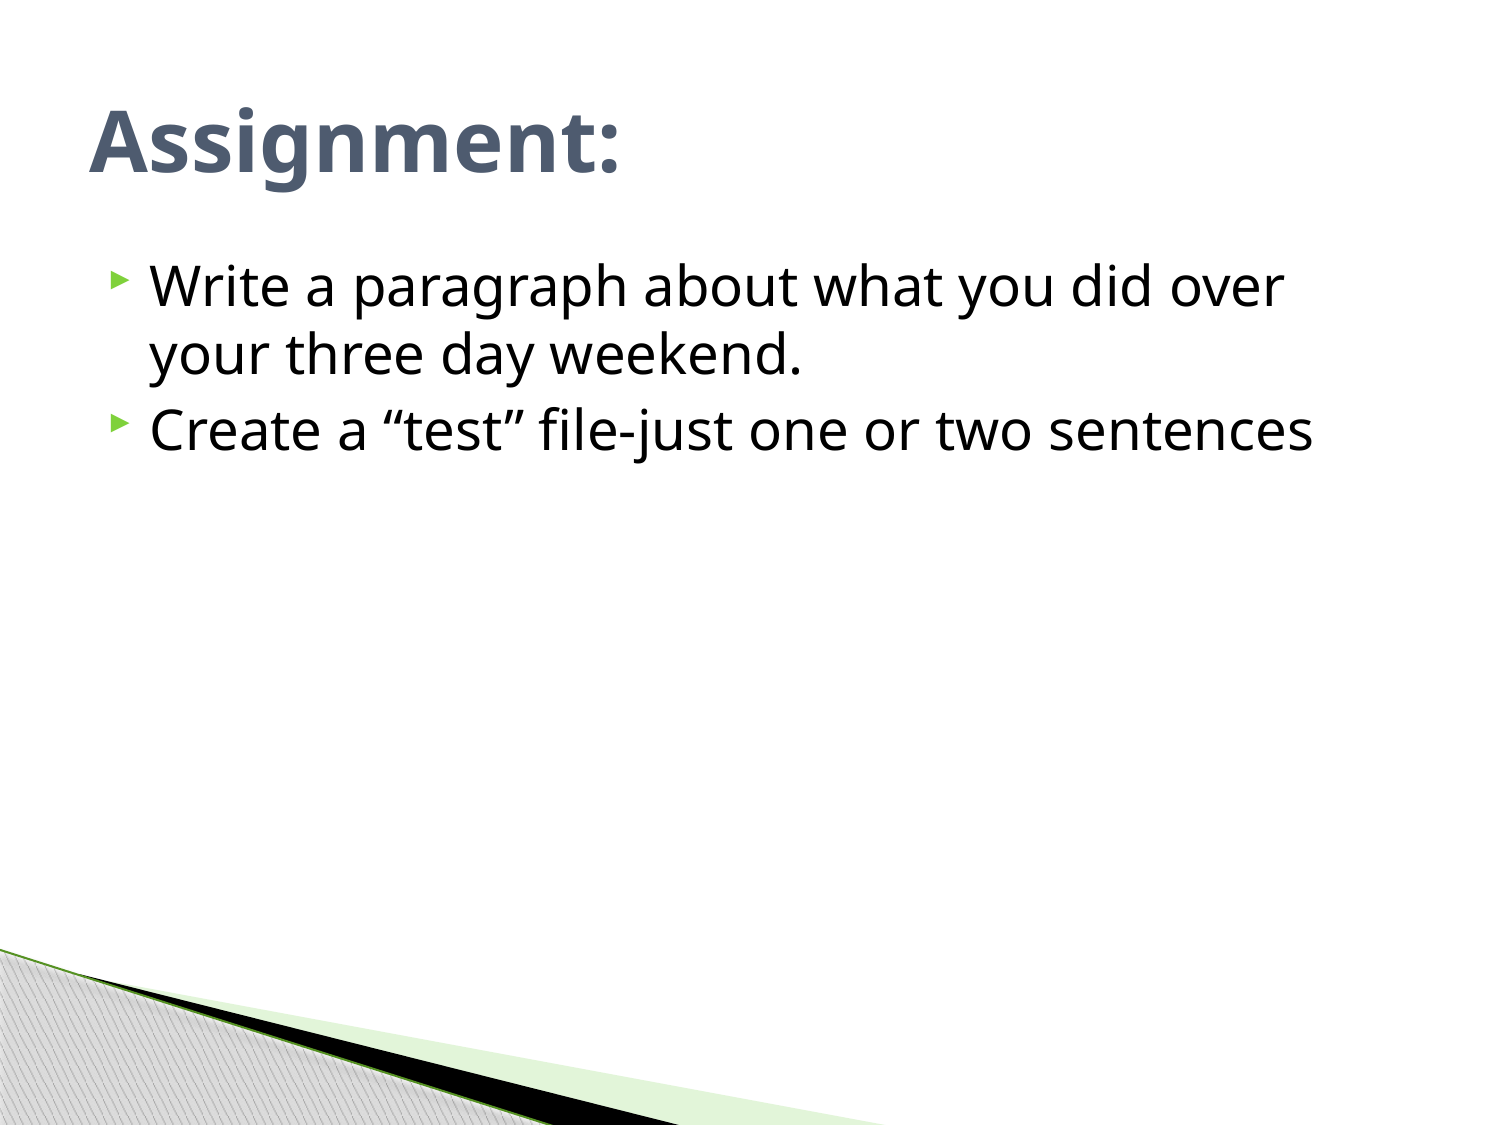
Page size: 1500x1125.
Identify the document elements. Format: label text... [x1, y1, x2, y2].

list Write a paragraph about what you did over your three day weekend. Create a “test” file-just one or two sentences [75, 243, 1425, 986]
title Assignment: [75, 45, 1425, 233]
